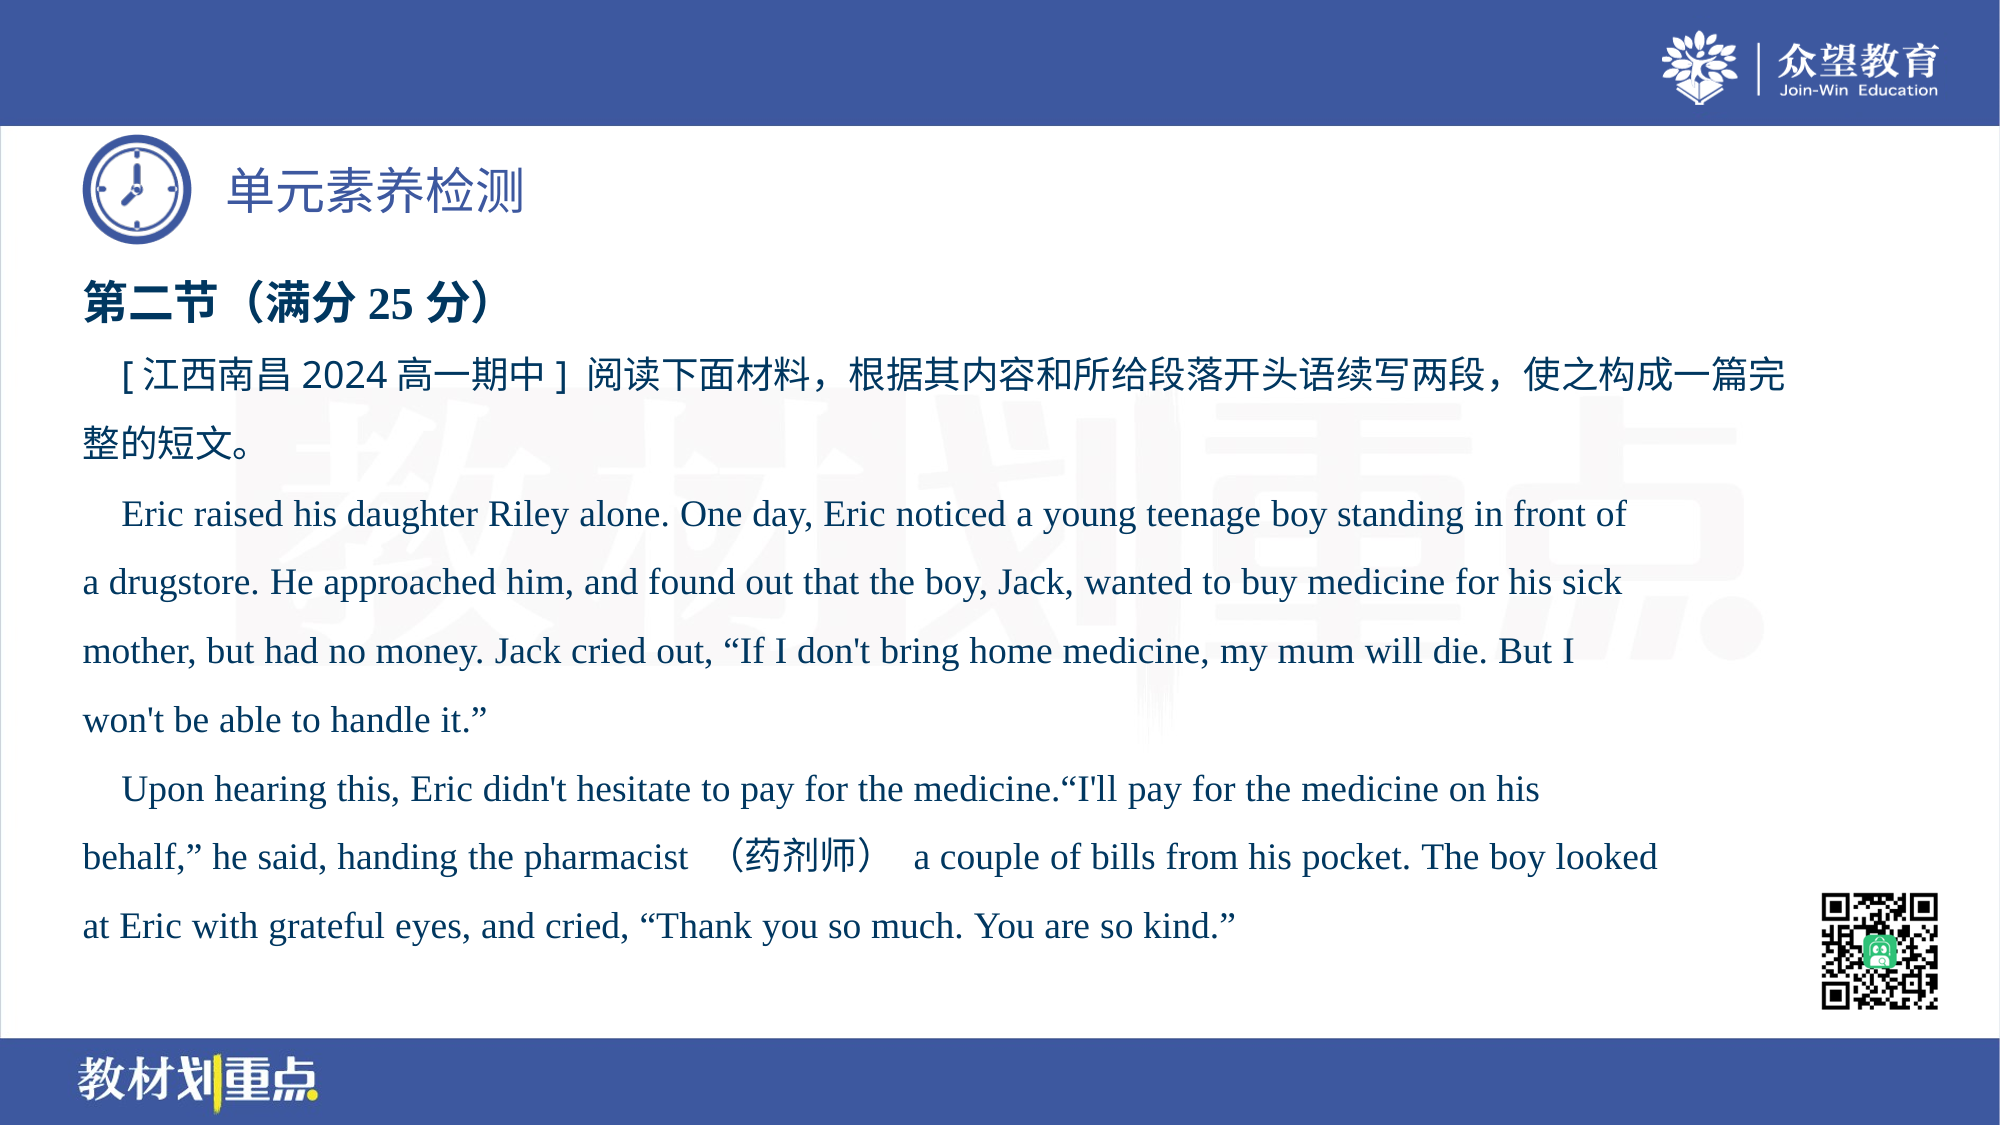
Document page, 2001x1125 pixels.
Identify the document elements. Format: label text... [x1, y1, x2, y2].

text_box [江西南昌2024高一期中] 阅读下面材料，根据其内容和所给段落开头语续写两段，使之构成一篇完 整的短文。 Eric raised his daughter Riley alone. One day, Eric noticed a young teenage boy standing in front of a drugstore. He approached him, and found out that the boy, Jack, wanted to buy medicine for his sick mother, but had no money. Jack cried out, “If I don't bring home medicine, my mum will die. But I won't be able to handle it.” Upon hearing this, Eric didn't hesitate to pay for the medicine.“I'll pay for the medicine on his behalf,” he said, handing the pharmacist （药剂师） a couple of bills from his pocket. The boy looked at Eric with grateful eyes, and cried, “Thank you so much. You are so kind.” [82, 327, 1817, 947]
text_box 第二节（满分25分） [82, 247, 1817, 327]
picture [0, 0, 2000, 1125]
